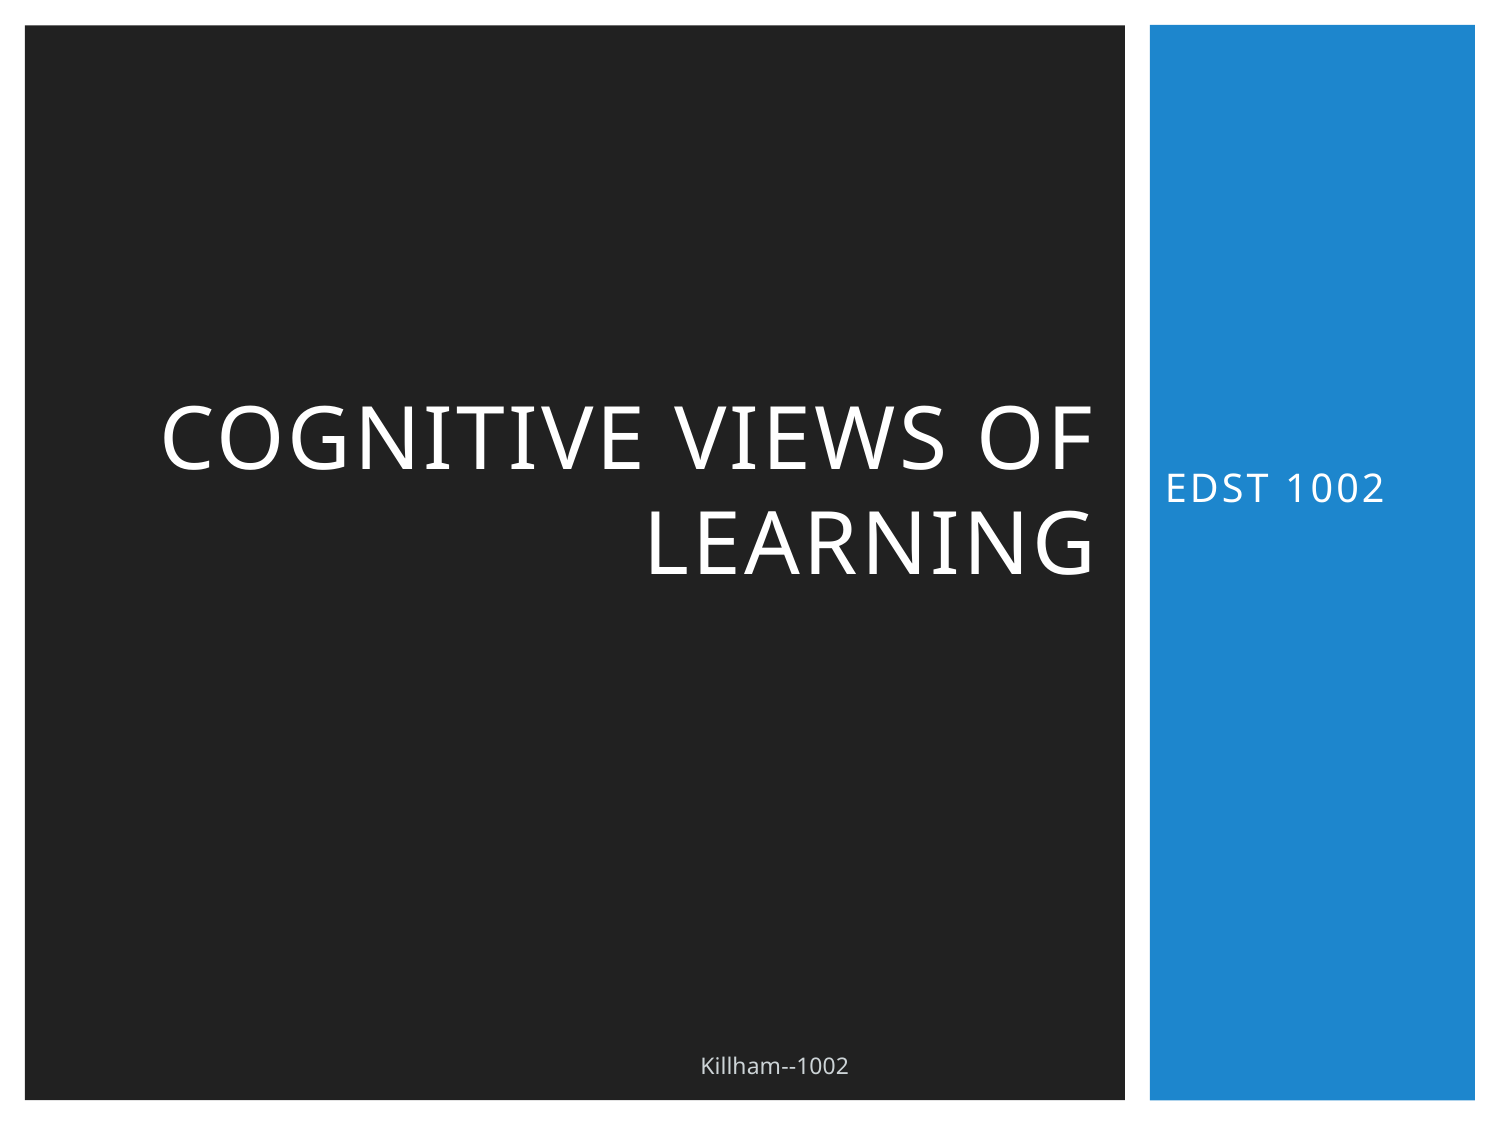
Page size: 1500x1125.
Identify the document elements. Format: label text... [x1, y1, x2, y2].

footer Killham--1002 [500, 1042, 1050, 1088]
title Cognitive views of learning [75, 336, 1113, 637]
subtitle EDST 1002 [1149, 336, 1475, 637]
